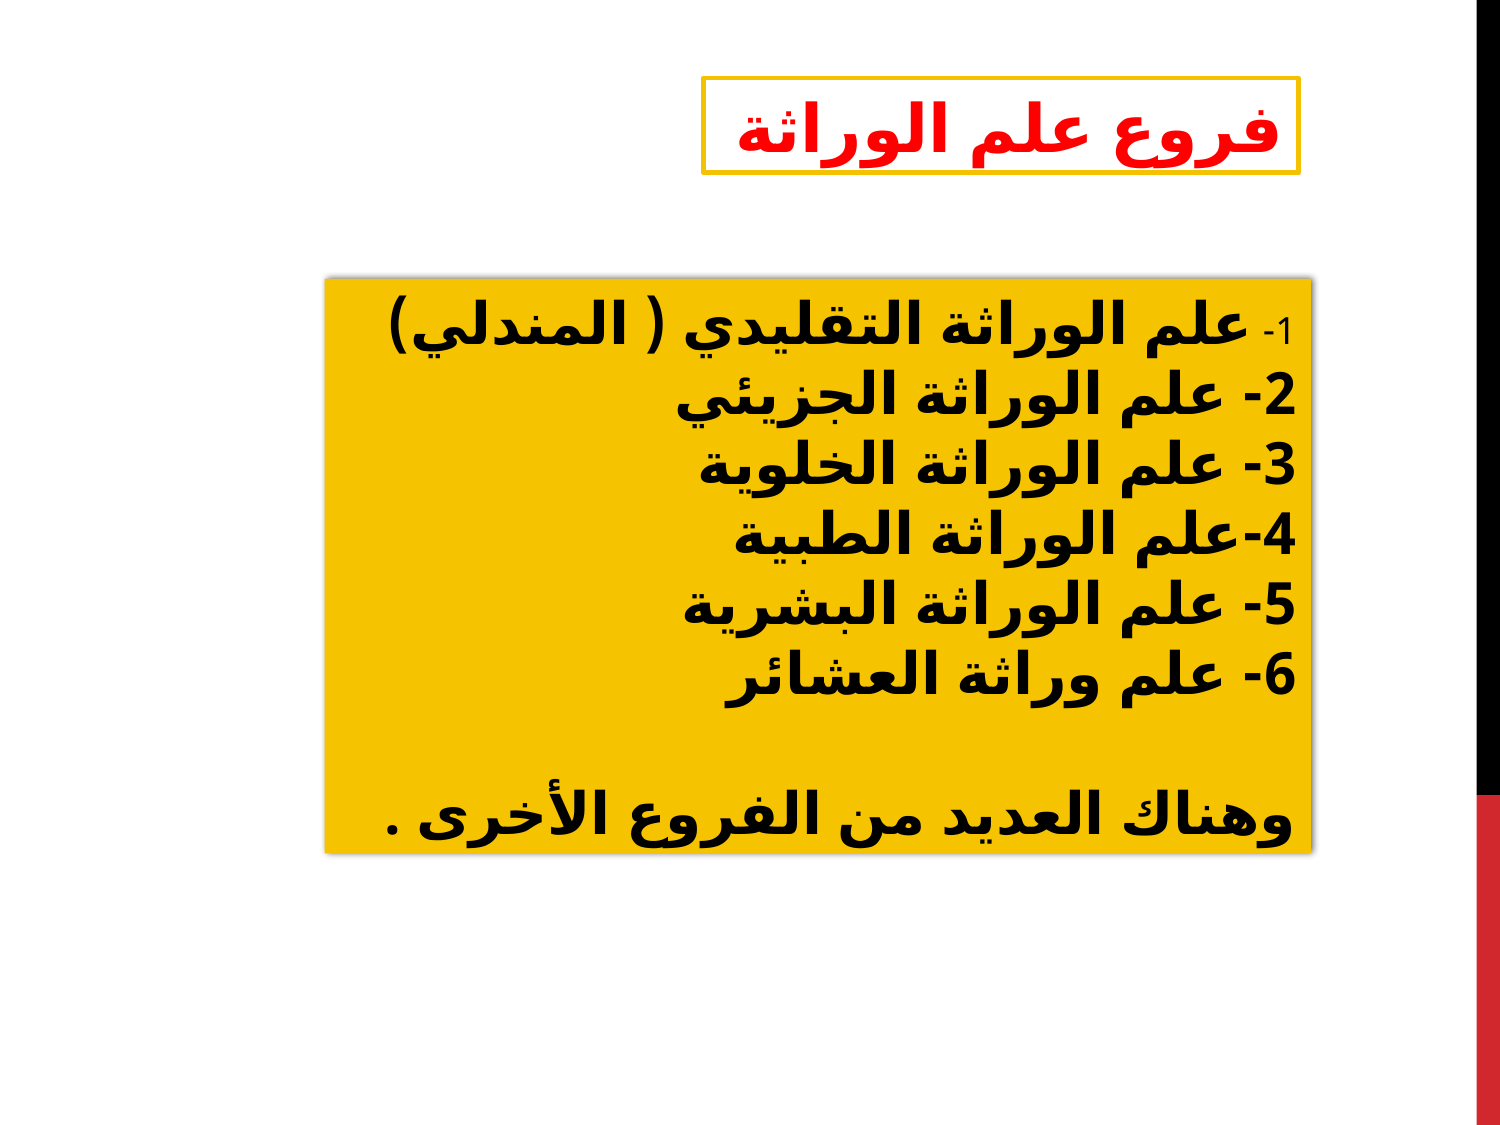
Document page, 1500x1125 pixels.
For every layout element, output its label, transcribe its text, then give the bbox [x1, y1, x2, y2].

text_box فروع علم الوراثة [701, 76, 1301, 175]
text_box 1- علم الوراثة التقليدي ( المندلي) 2- علم الوراثة الجزيئي 3- علم الوراثة الخلوية 4-علم الوراثة الطبية 5- علم الوراثة البشرية 6- علم وراثة العشائر وهناك العديد من الفروع الأخرى . [324, 278, 1311, 854]
